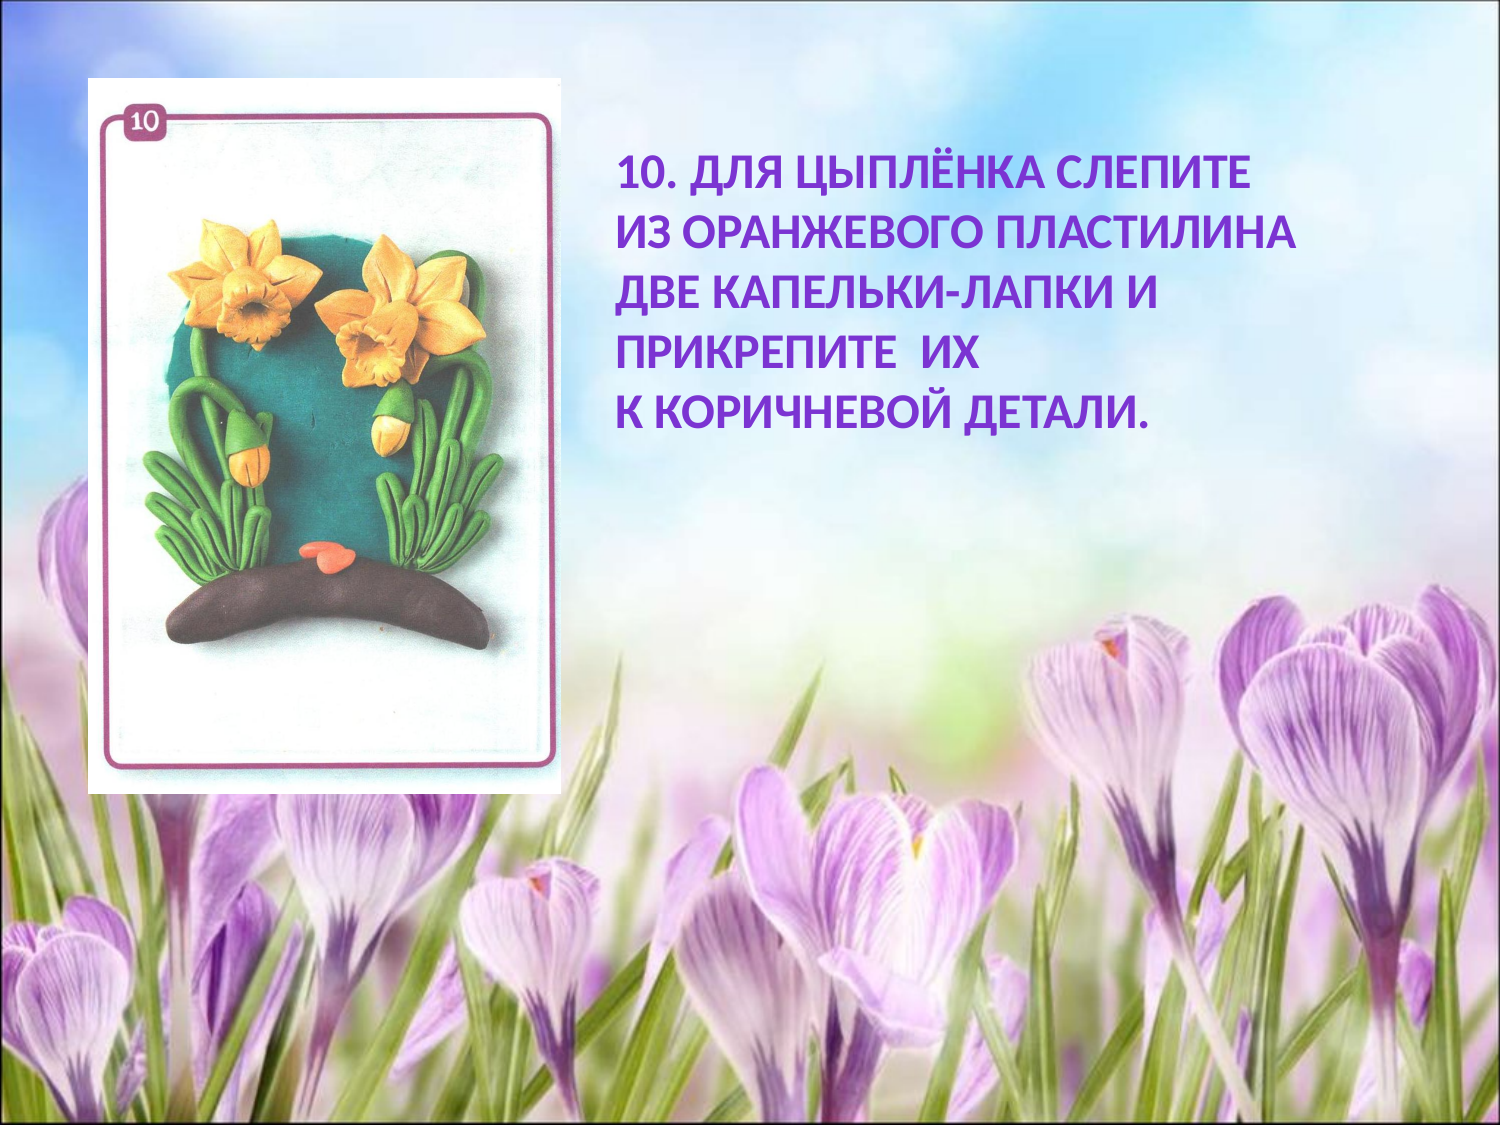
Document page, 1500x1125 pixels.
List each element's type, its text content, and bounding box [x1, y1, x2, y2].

text_box 10. Для цыплёнка слепите Из оранжевого пластилина Две капельки-лапки и Прикрепите их к коричневой детали. [600, 130, 1312, 446]
picture [0, 0, 1500, 1125]
